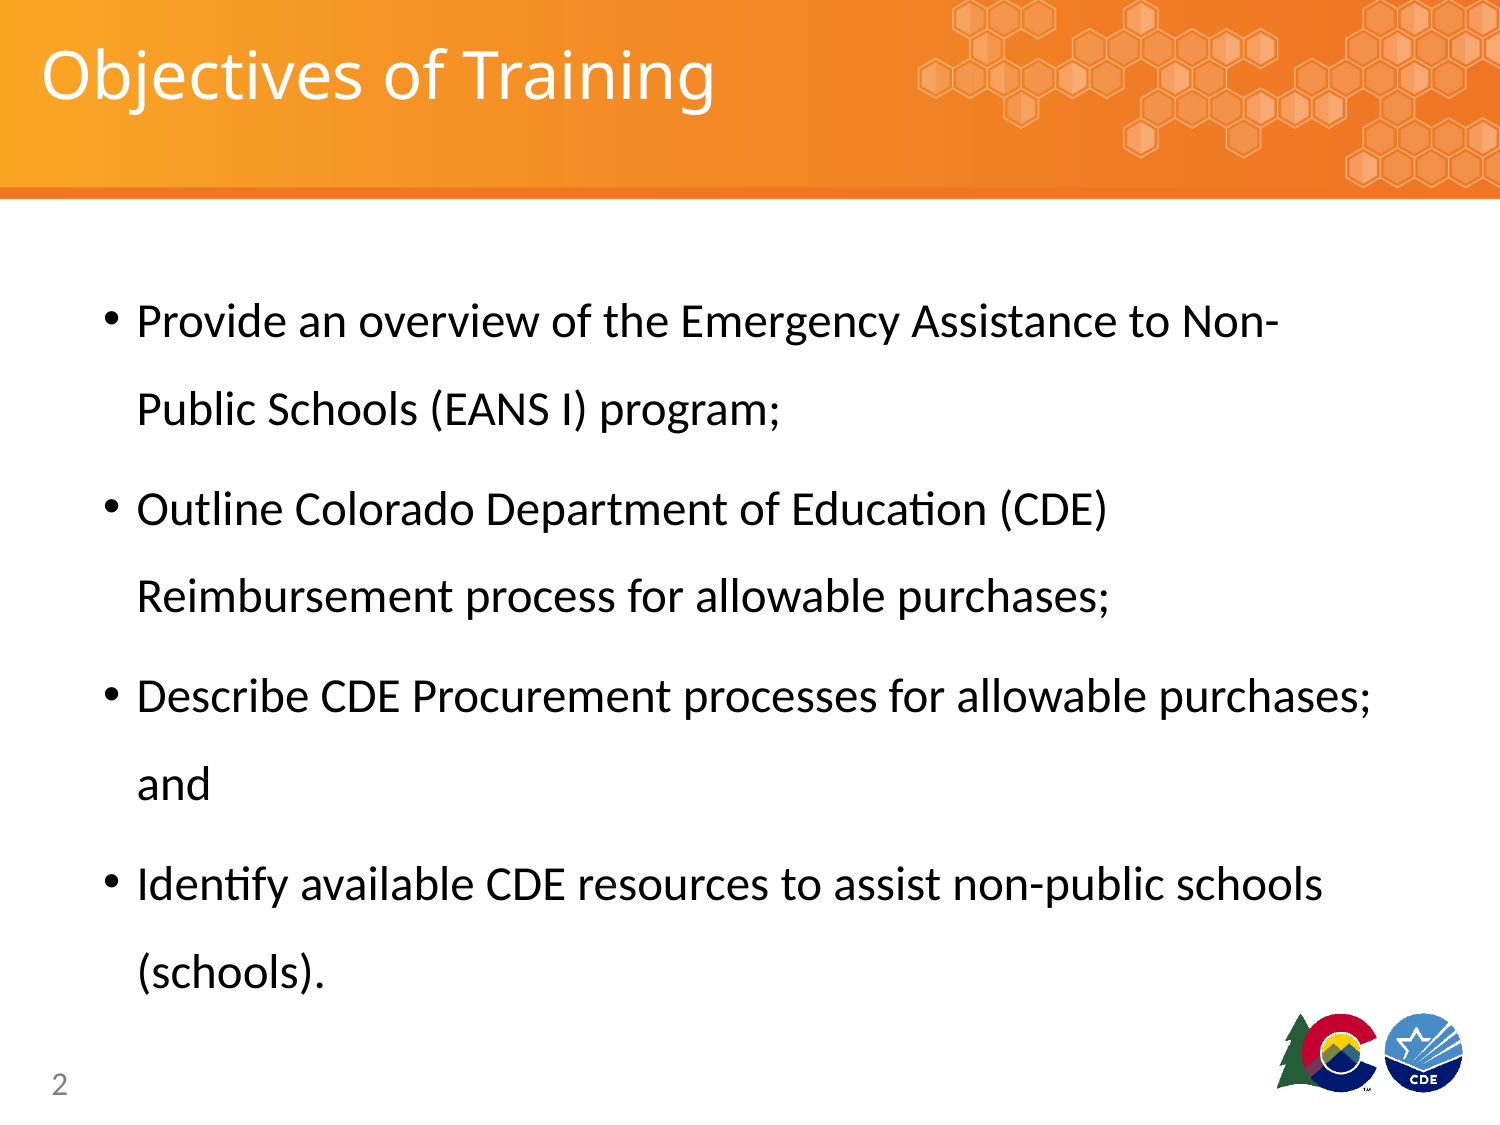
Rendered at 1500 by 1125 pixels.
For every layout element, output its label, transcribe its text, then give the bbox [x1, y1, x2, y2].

picture [1275, 1012, 1463, 1093]
slide_number 2 [36, 1054, 375, 1115]
title Objectives of Training [40, 41, 1038, 166]
picture [0, 0, 1500, 200]
list Provide an overview of the Emergency Assistance to Non-Public Schools (EANS I) program; Outline Colorado Department of Education (CDE) Reimbursement process for allowable purchases; Describe CDE Procurement processes for allowable purchases; and Identify available CDE resources to assist non-public schools (schools). [103, 258, 1397, 1013]
